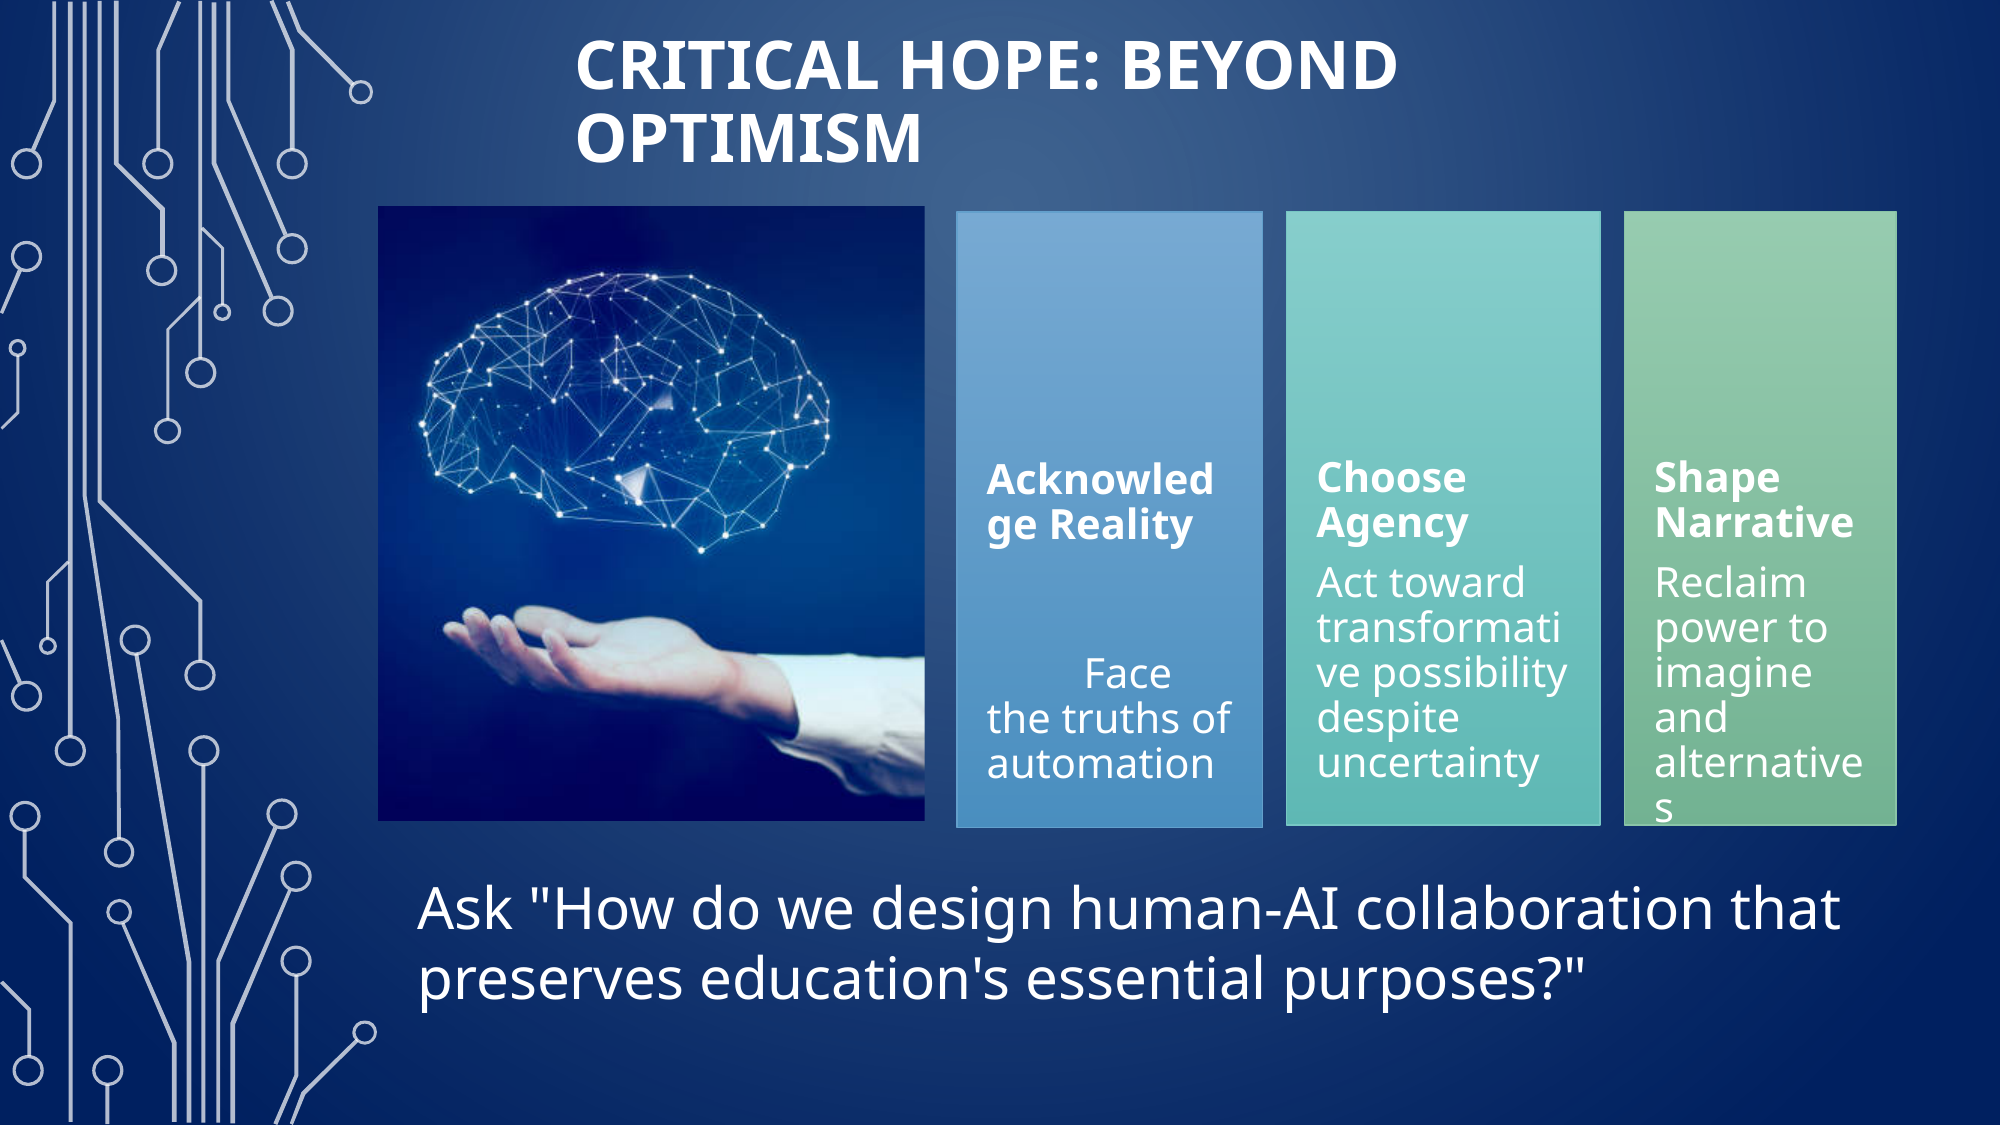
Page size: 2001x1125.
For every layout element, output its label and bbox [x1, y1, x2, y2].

text_box [0, 0, 379, 1125]
picture [379, 206, 925, 821]
text_box [379, 0, 2000, 1125]
list [956, 271, 1926, 768]
